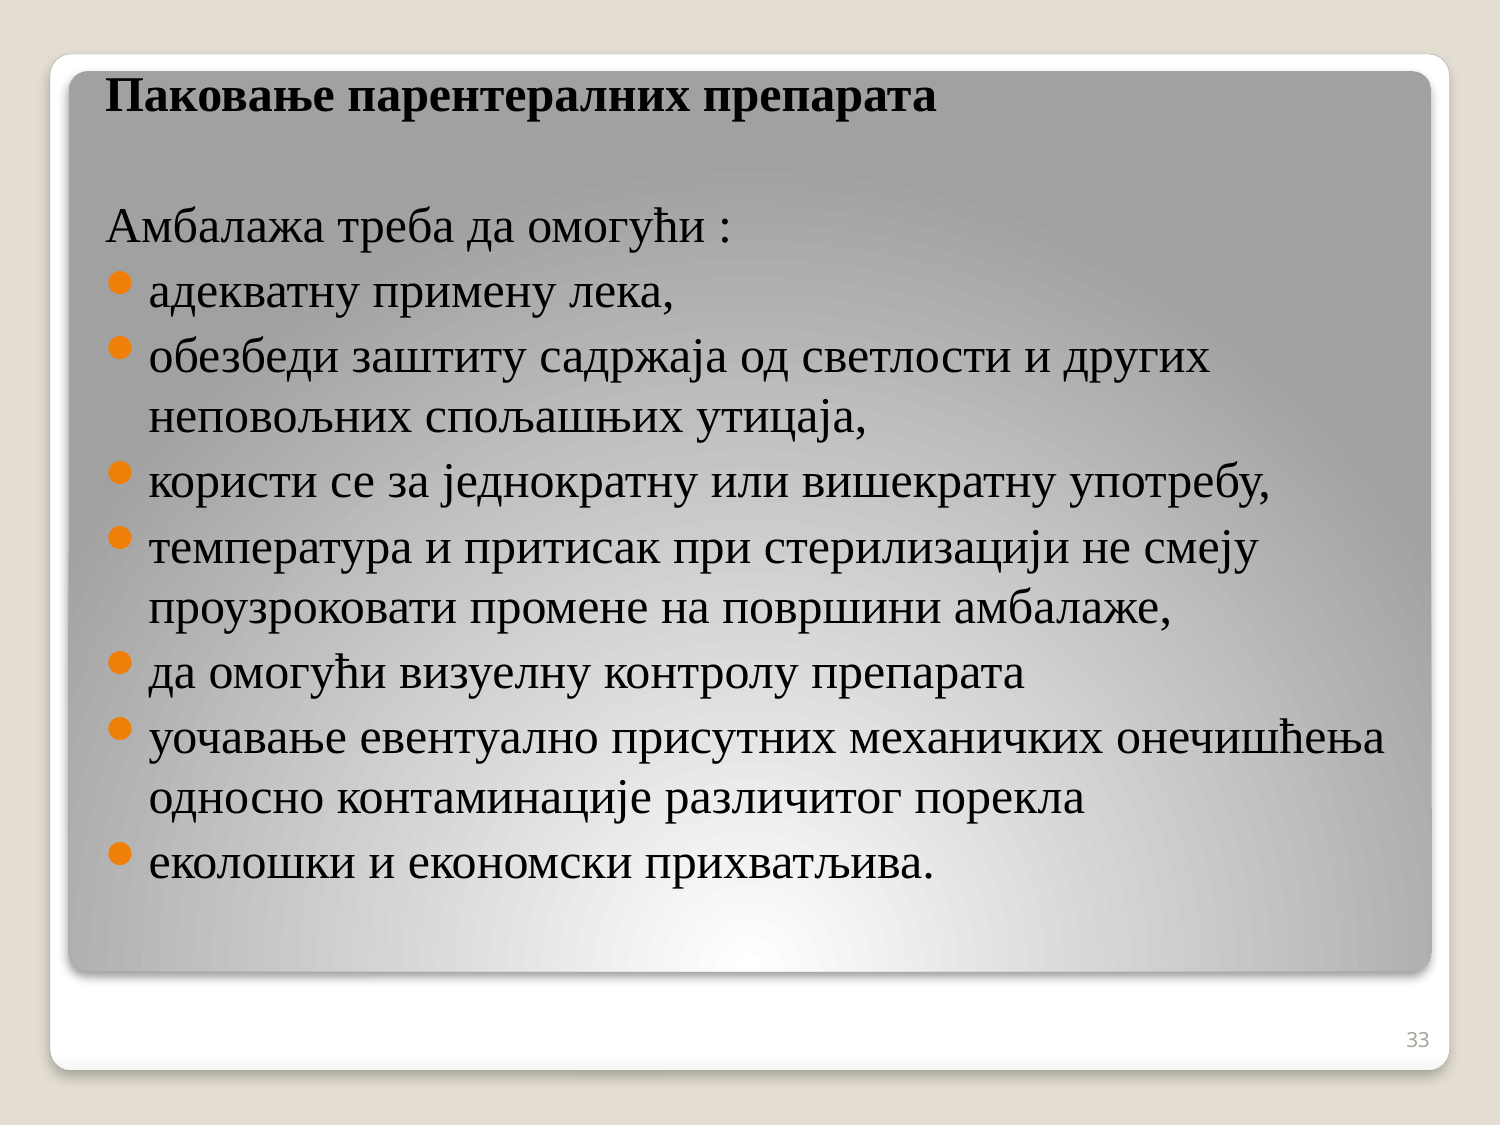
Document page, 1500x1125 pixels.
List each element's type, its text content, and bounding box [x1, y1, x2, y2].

slide_number 33 [1369, 1002, 1445, 1063]
list Паковање парентералних препарата Амбалажа треба да омогући : адекватну примену лека, обезбеди заштиту садржаја од светлости и других неповољних спољашњих утицаја, користи се за једнократну или вишекратну употребу, температура и притисак при стерилизацији не смеју проузроковати промене на површини амбалаже, да омогући визуелну контролу препарата уочавање евентуално присутних механичких онечишћења односно контаминације различитог порекла еколошки и економски прихватљива. [75, 46, 1434, 1051]
